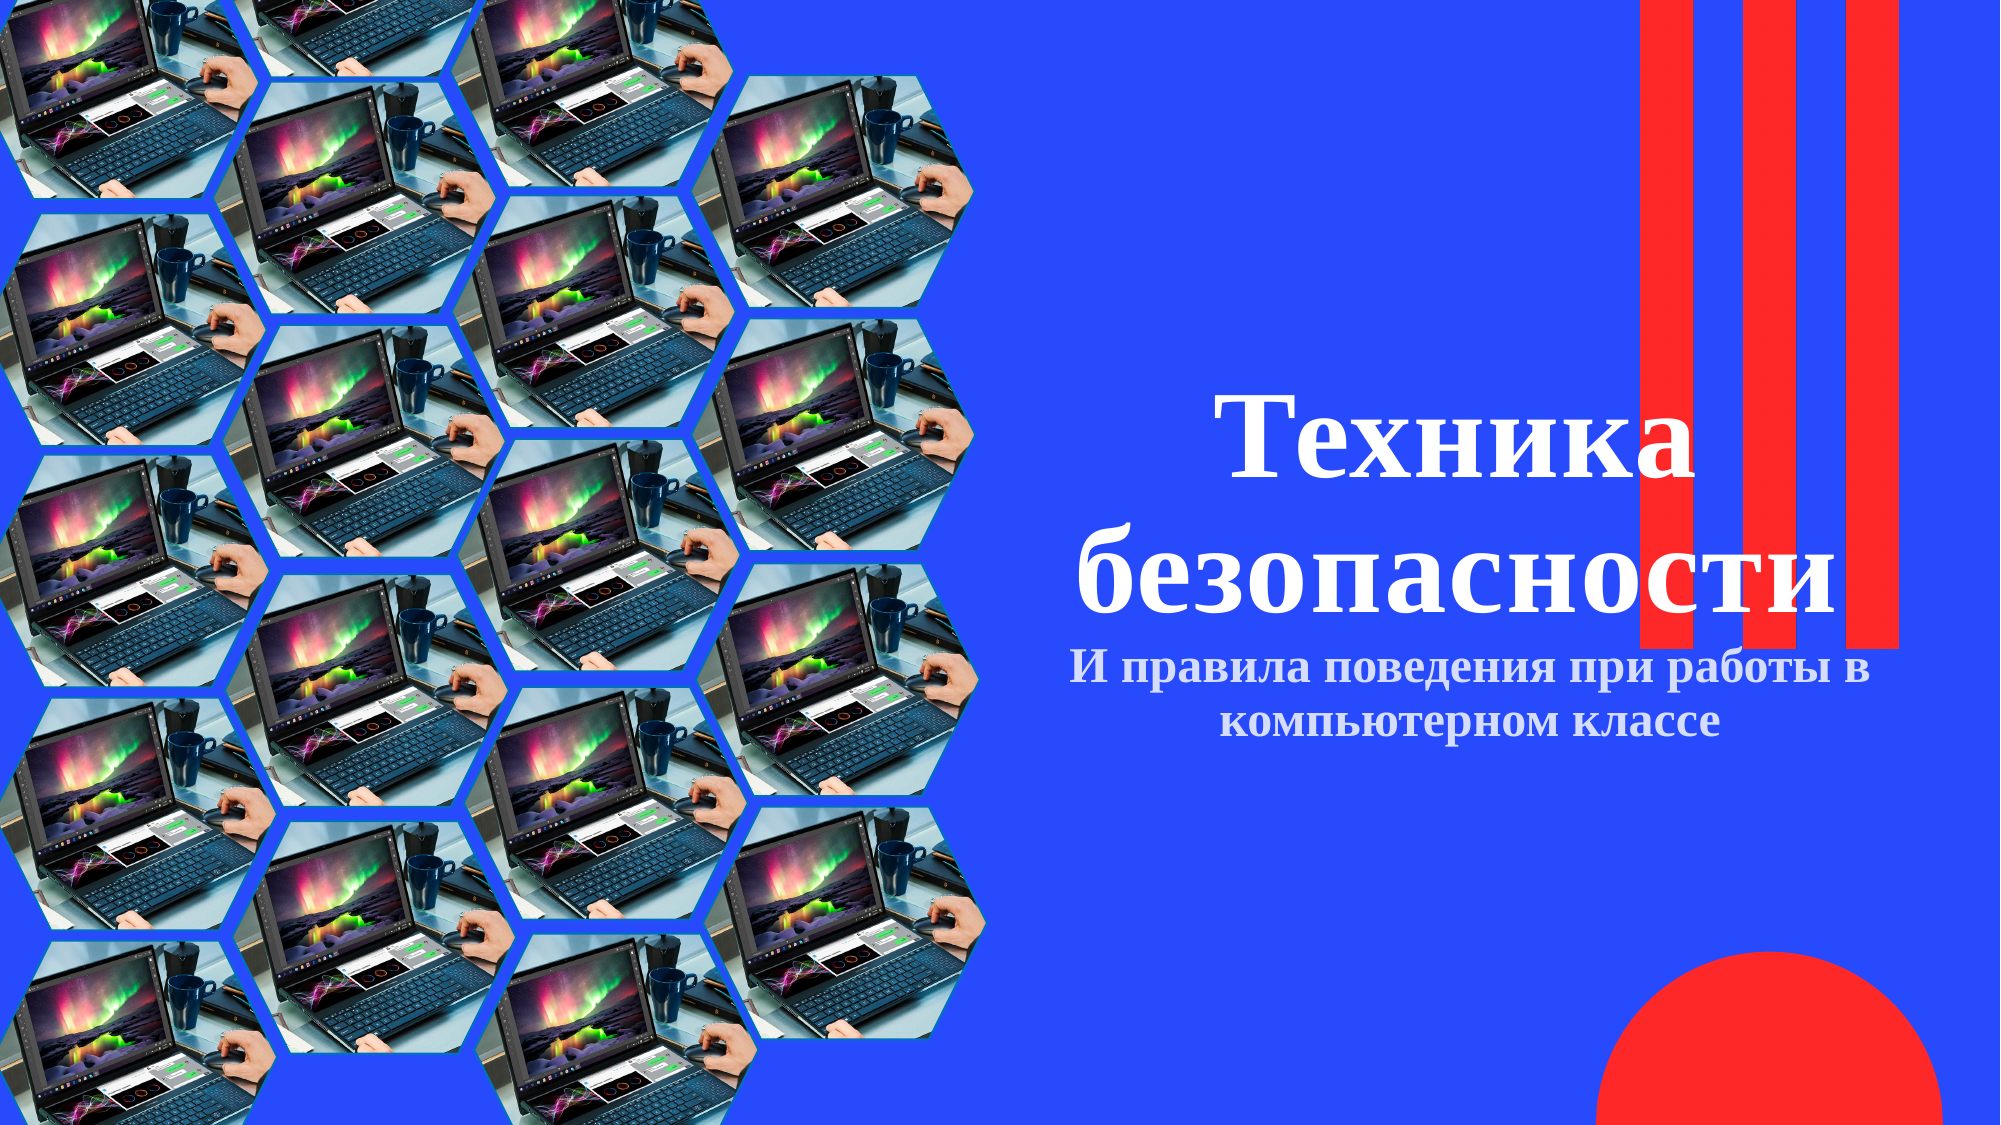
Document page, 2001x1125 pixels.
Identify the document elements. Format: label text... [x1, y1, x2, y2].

subtitle И правила поведения при работы в компьютерном классе [1046, 639, 1895, 876]
title Техника безопасности [1038, 337, 1875, 640]
picture [1640, 0, 1899, 649]
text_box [0, 0, 988, 1125]
